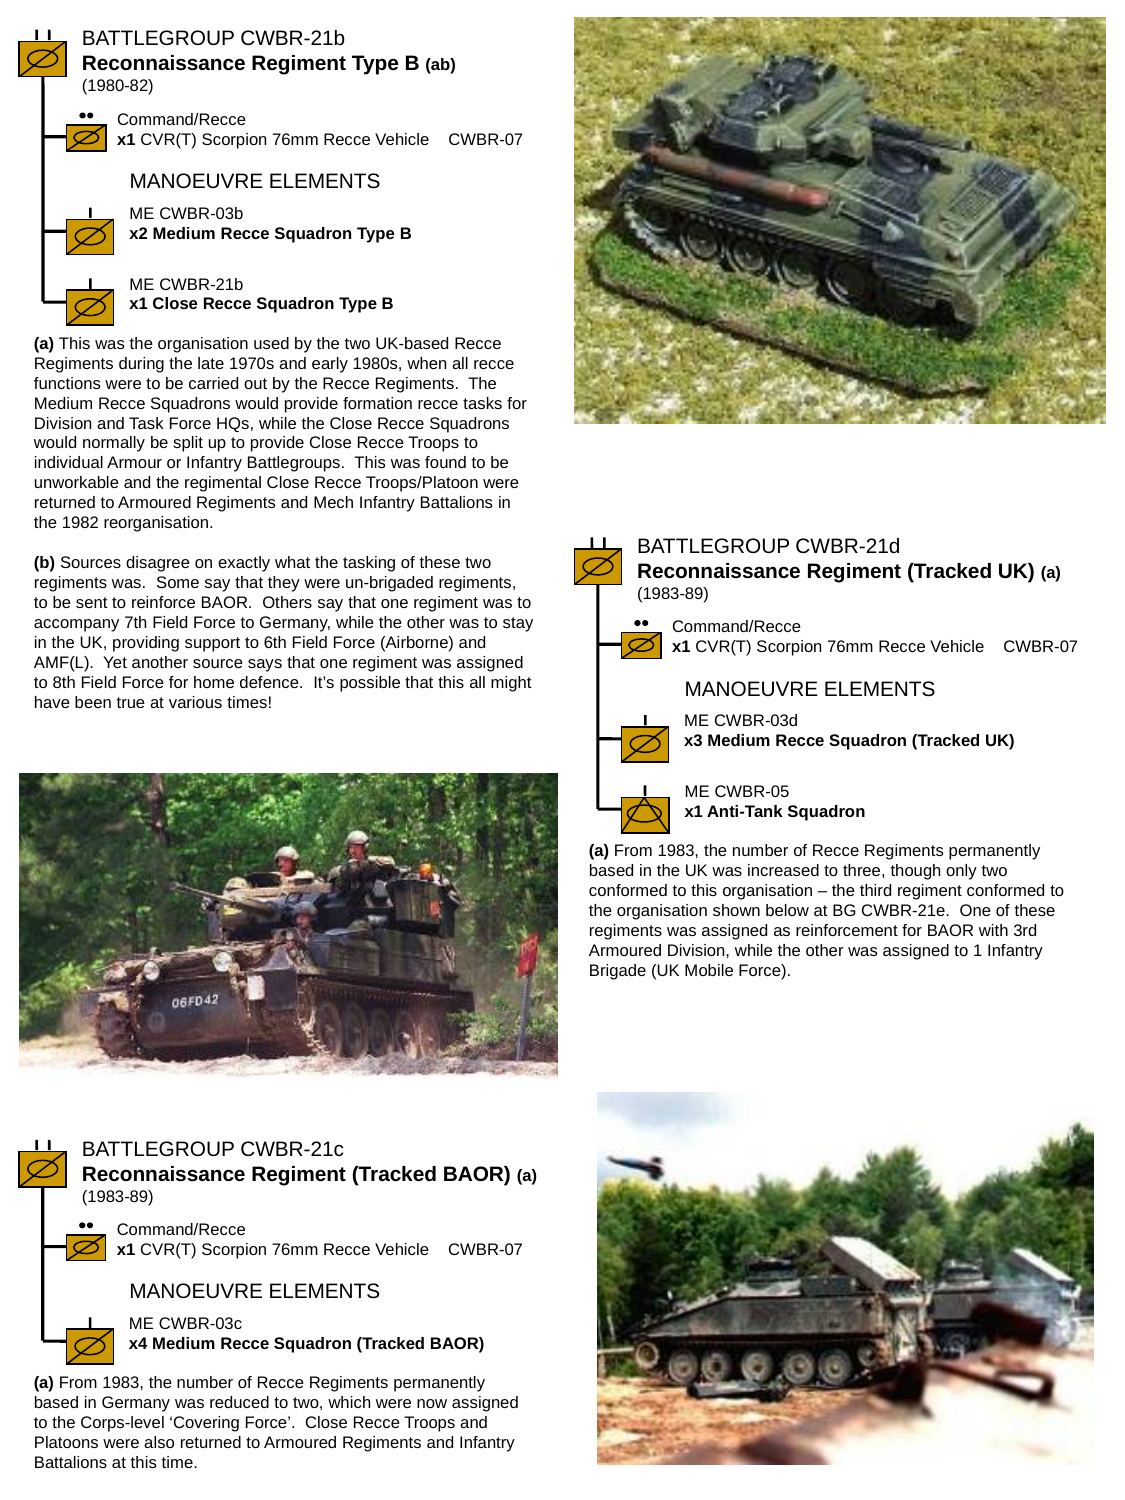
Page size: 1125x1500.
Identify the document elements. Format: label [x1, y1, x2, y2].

text_box [19, 17, 551, 720]
text_box [574, 525, 1106, 987]
picture [597, 1092, 1095, 1465]
text_box [79, 1223, 93, 1228]
text_box [591, 537, 605, 548]
text_box [18, 1128, 553, 1479]
picture [18, 773, 558, 1080]
picture [574, 17, 1106, 424]
